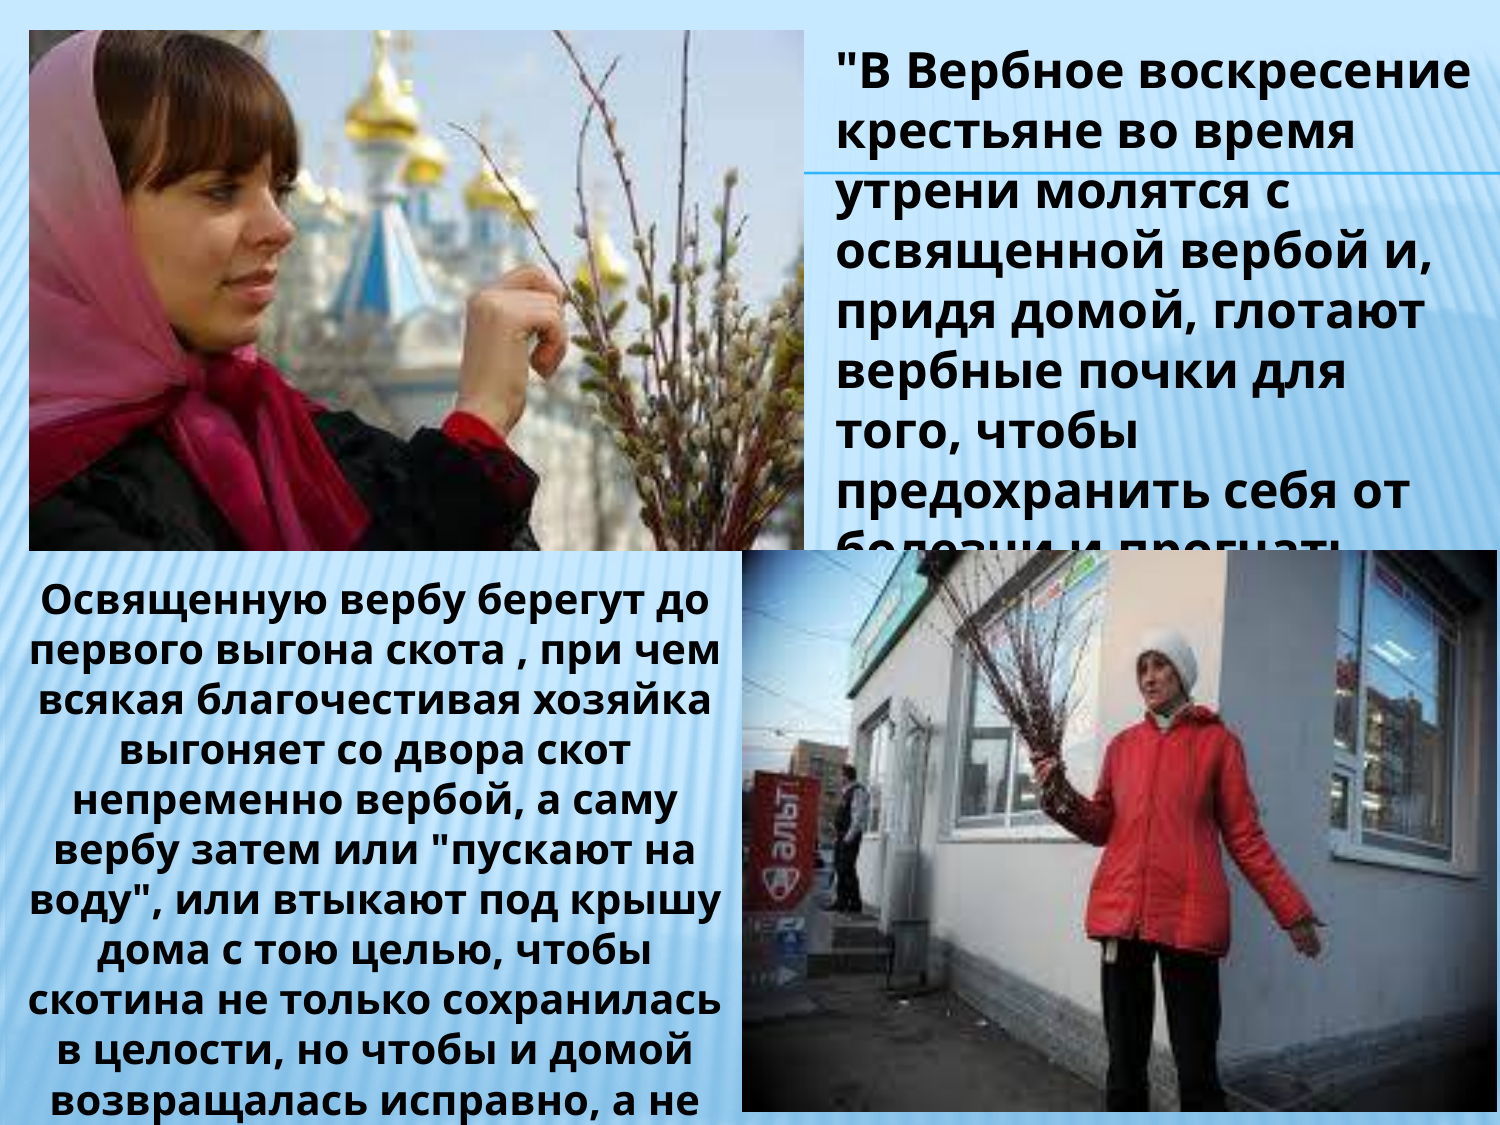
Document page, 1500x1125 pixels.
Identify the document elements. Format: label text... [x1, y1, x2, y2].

text_box Освященную вербу берегут до первого выгона скота , при чем всякая благочестивая хозяйка выгоняет со двора скот непременно вербой, а саму вербу затем или "пускают на воду", или втыкают под крышу дома с тою целью, чтобы скотина не только сохранилась в целости, но чтобы и домой возвращалась исправно, а не блуждала бы в лесу по нескольку дней. [0, 565, 737, 1125]
text_box "В Вербное воскресение крестьяне во время утрени молятся с освященной вербой и, придя домой, глотают вербные почки для того, чтобы предохранить себя от болезни и прогнать всякую хворь [820, 30, 1497, 550]
picture [29, 30, 1498, 1112]
